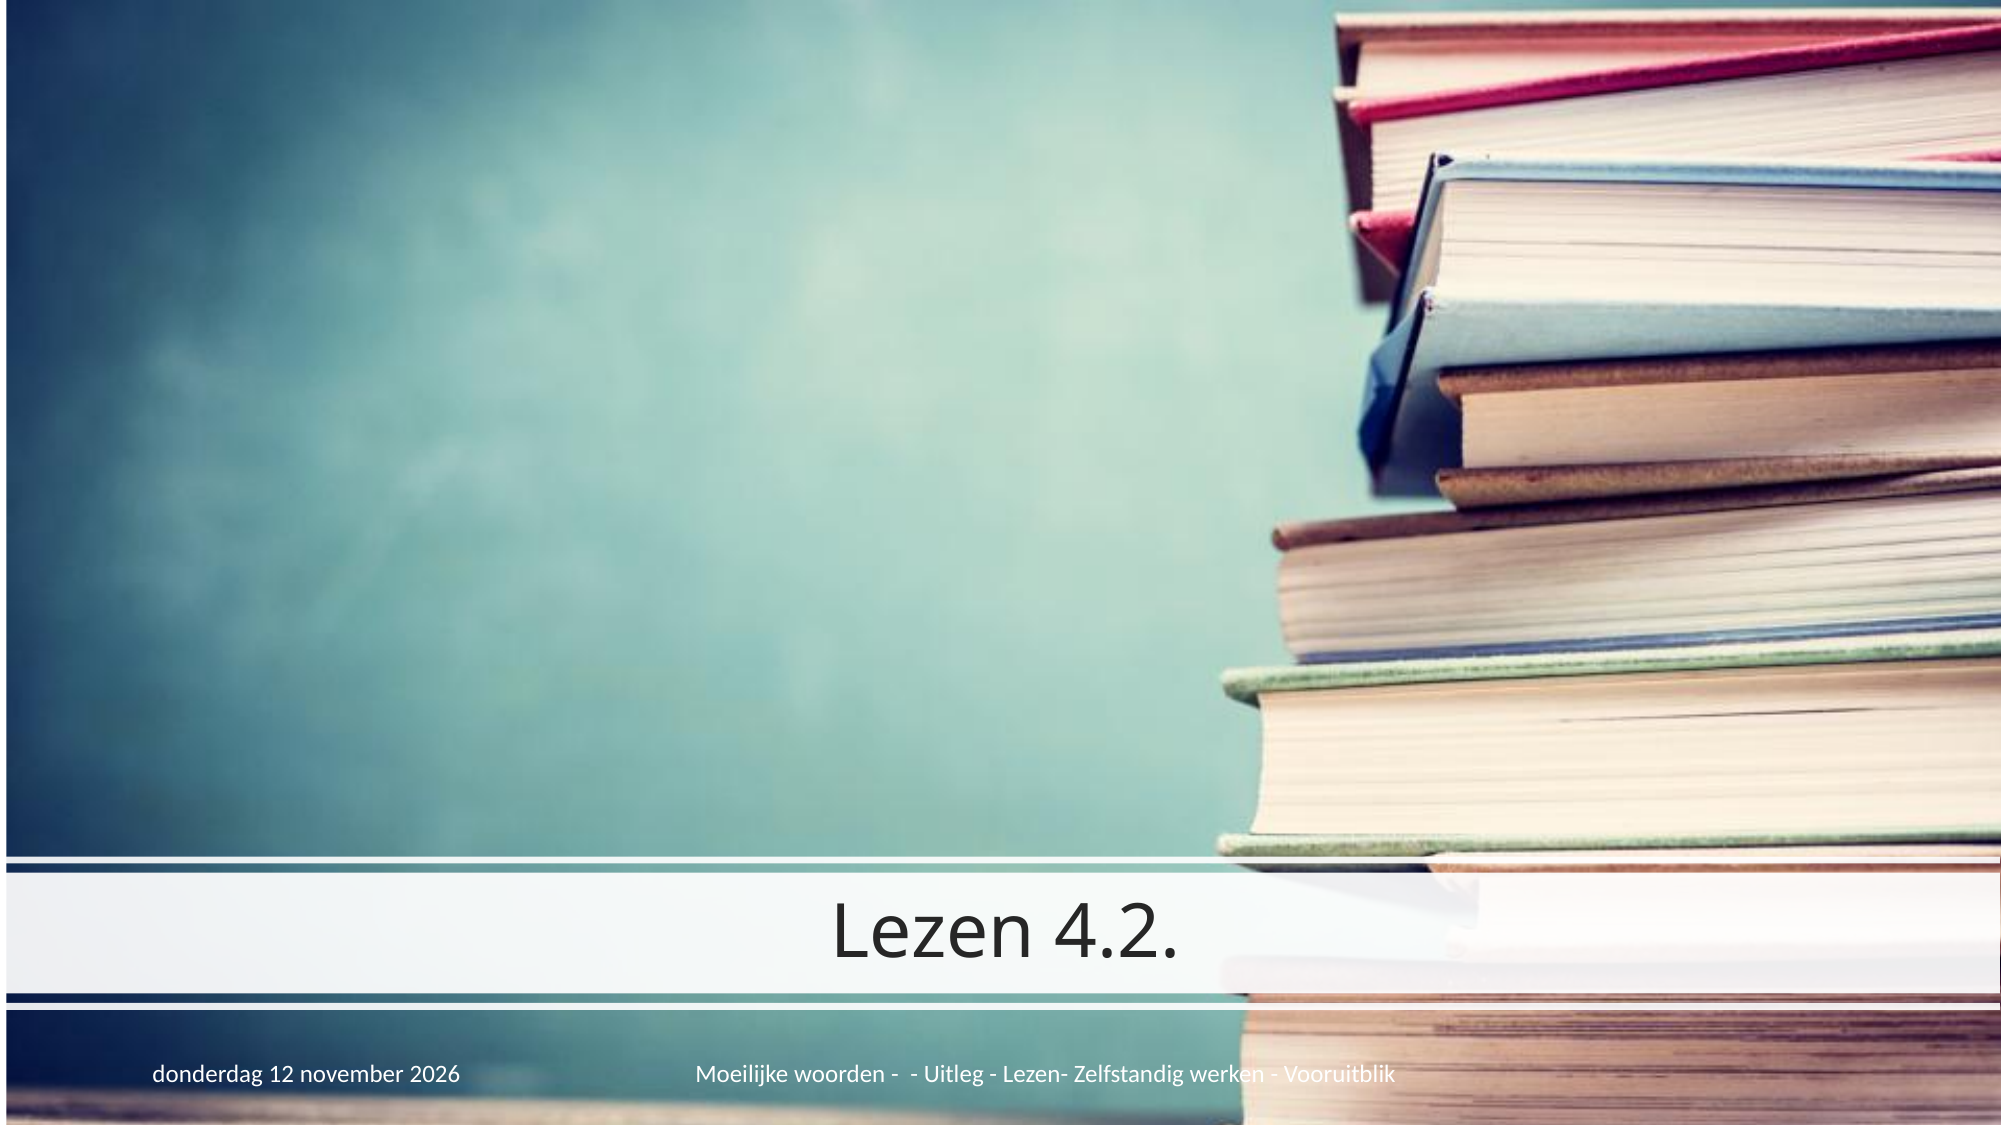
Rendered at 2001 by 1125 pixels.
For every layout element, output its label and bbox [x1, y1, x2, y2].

list [6, 860, 2000, 1006]
text_box [0, 872, 6, 994]
list [6, 0, 2000, 859]
list [6, 1007, 2000, 1125]
